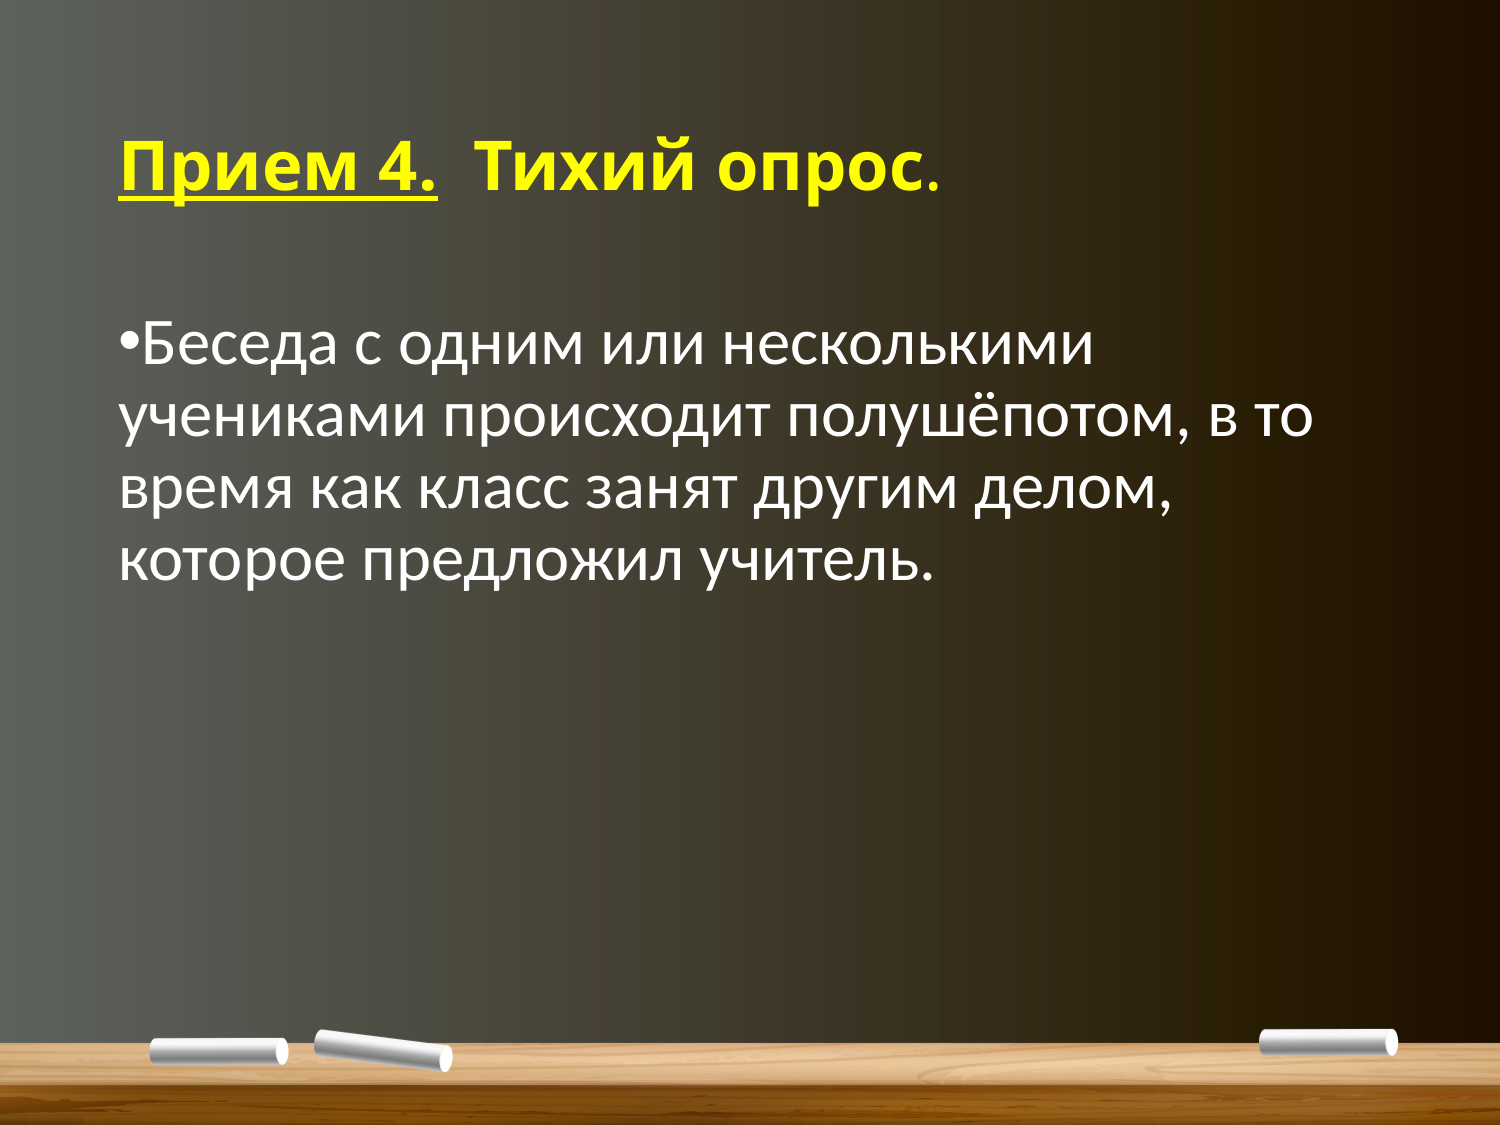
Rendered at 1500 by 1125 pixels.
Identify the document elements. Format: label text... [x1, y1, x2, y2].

list Беседа с одним или несколькими учениками происходит полушёпотом, в то время как класс занят другим делом, которое предложил учитель. [103, 299, 1397, 1014]
picture [0, 0, 1500, 1125]
title Прием 4. Тихий опрос. [103, 59, 1397, 278]
